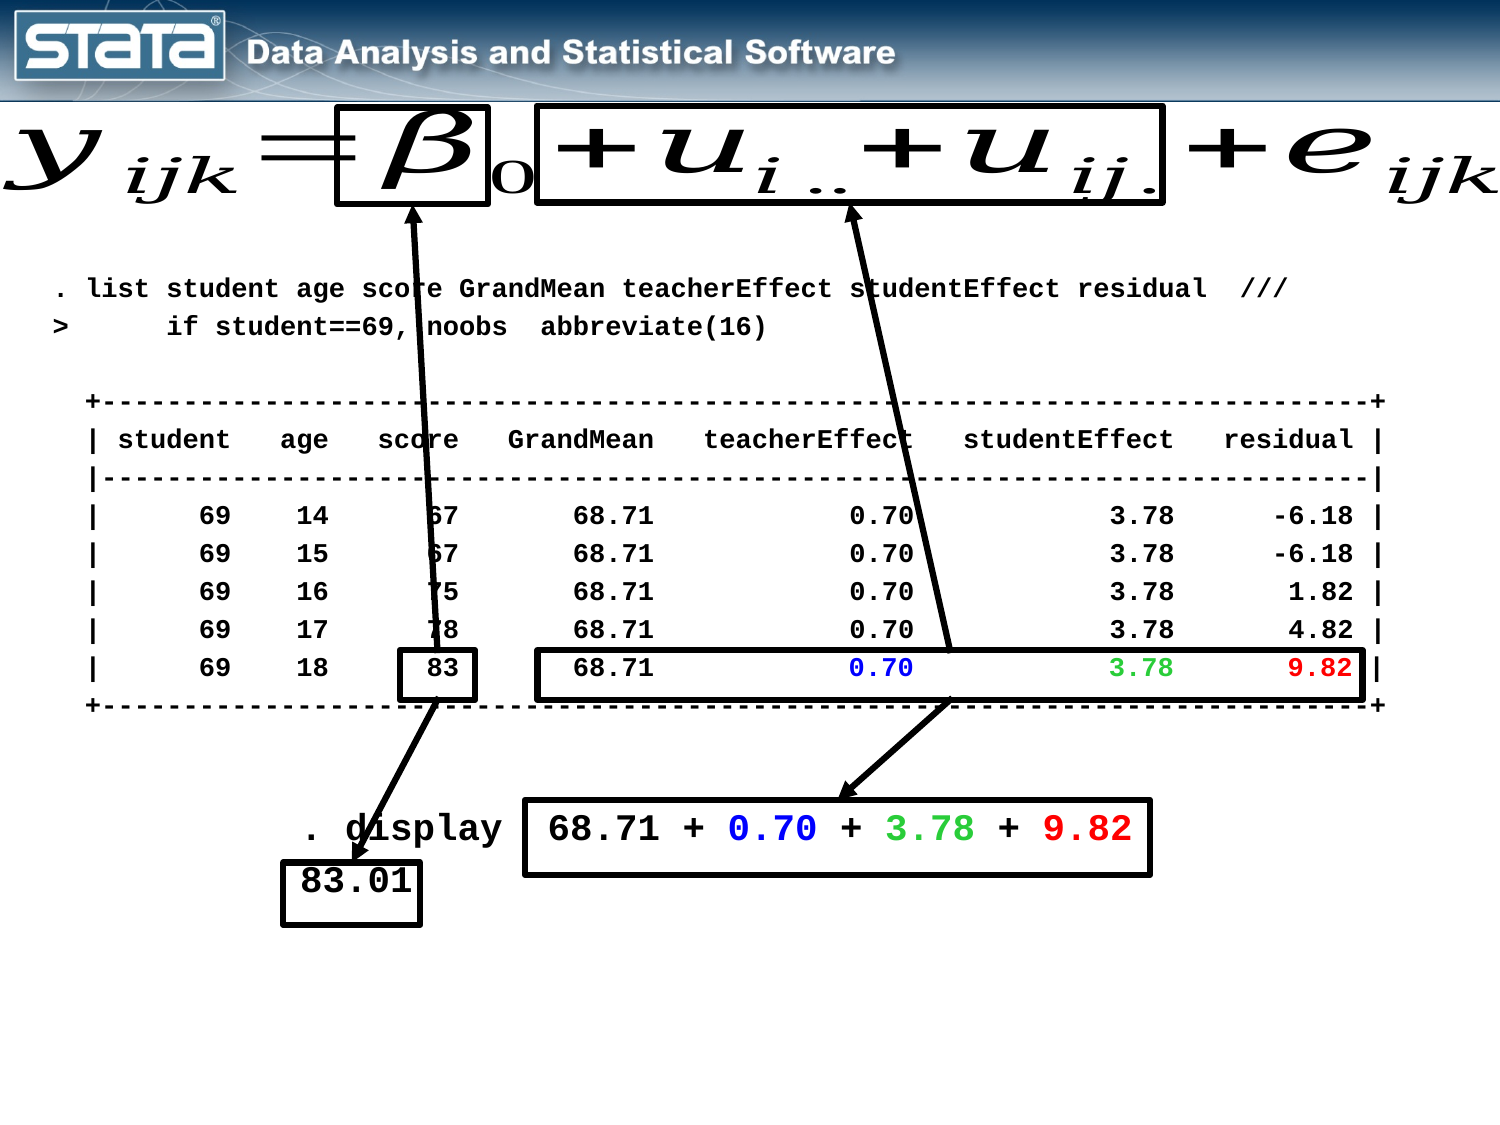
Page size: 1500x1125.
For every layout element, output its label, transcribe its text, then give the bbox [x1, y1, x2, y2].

text_box [283, 862, 421, 925]
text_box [351, 699, 438, 863]
picture [0, 0, 1500, 102]
text_box [399, 650, 475, 700]
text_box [849, 202, 951, 651]
text_box [525, 799, 1150, 875]
text_box [537, 650, 1363, 700]
text_box [337, 110, 488, 205]
list . list student age score GrandMean teacherEffect studentEffect residual /// > if student==69, noobs abbreviate(16) +------------------------------------------------------------------------------+ | student age score GrandMean teacherEffect studentEffect residual | |------------------------------------------------------------------------------| | 69 14 67 68.71 0.70 3.78 -6.18 | | 69 15 67 68.71 0.70 3.78 -6.18 | | 69 16 75 68.71 0.70 3.78 1.82 | | 69 17 78 68.71 0.70 3.78 4.82 | | 69 18 83 68.71 0.70 3.78 9.82 | +------------------------------------------------------------------------------+ . display 68.71 + 0.70 + 3.78 + 9.82 83.01 [37, 262, 1463, 1088]
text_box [837, 699, 951, 801]
text_box [536, 110, 1163, 203]
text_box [412, 204, 438, 651]
